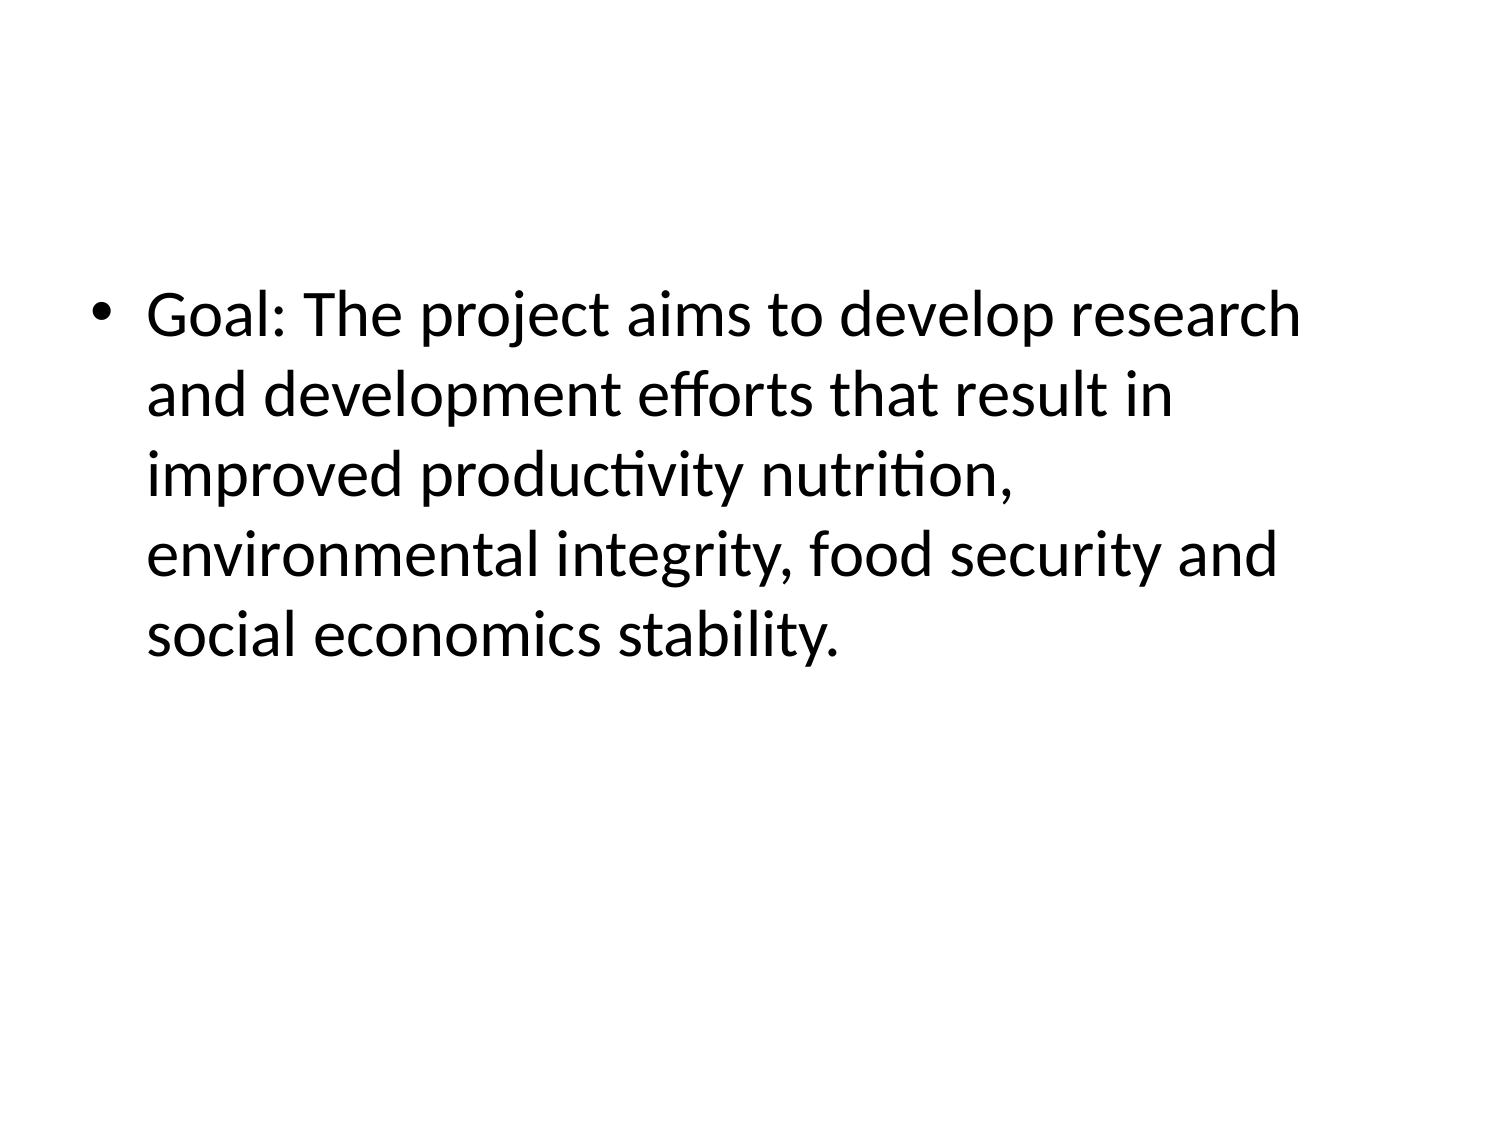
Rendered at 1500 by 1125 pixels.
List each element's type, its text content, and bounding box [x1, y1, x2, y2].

list Goal: The project aims to develop research and development efforts that result in improved productivity nutrition, environmental integrity, food security and social economics stability. [75, 262, 1425, 1005]
